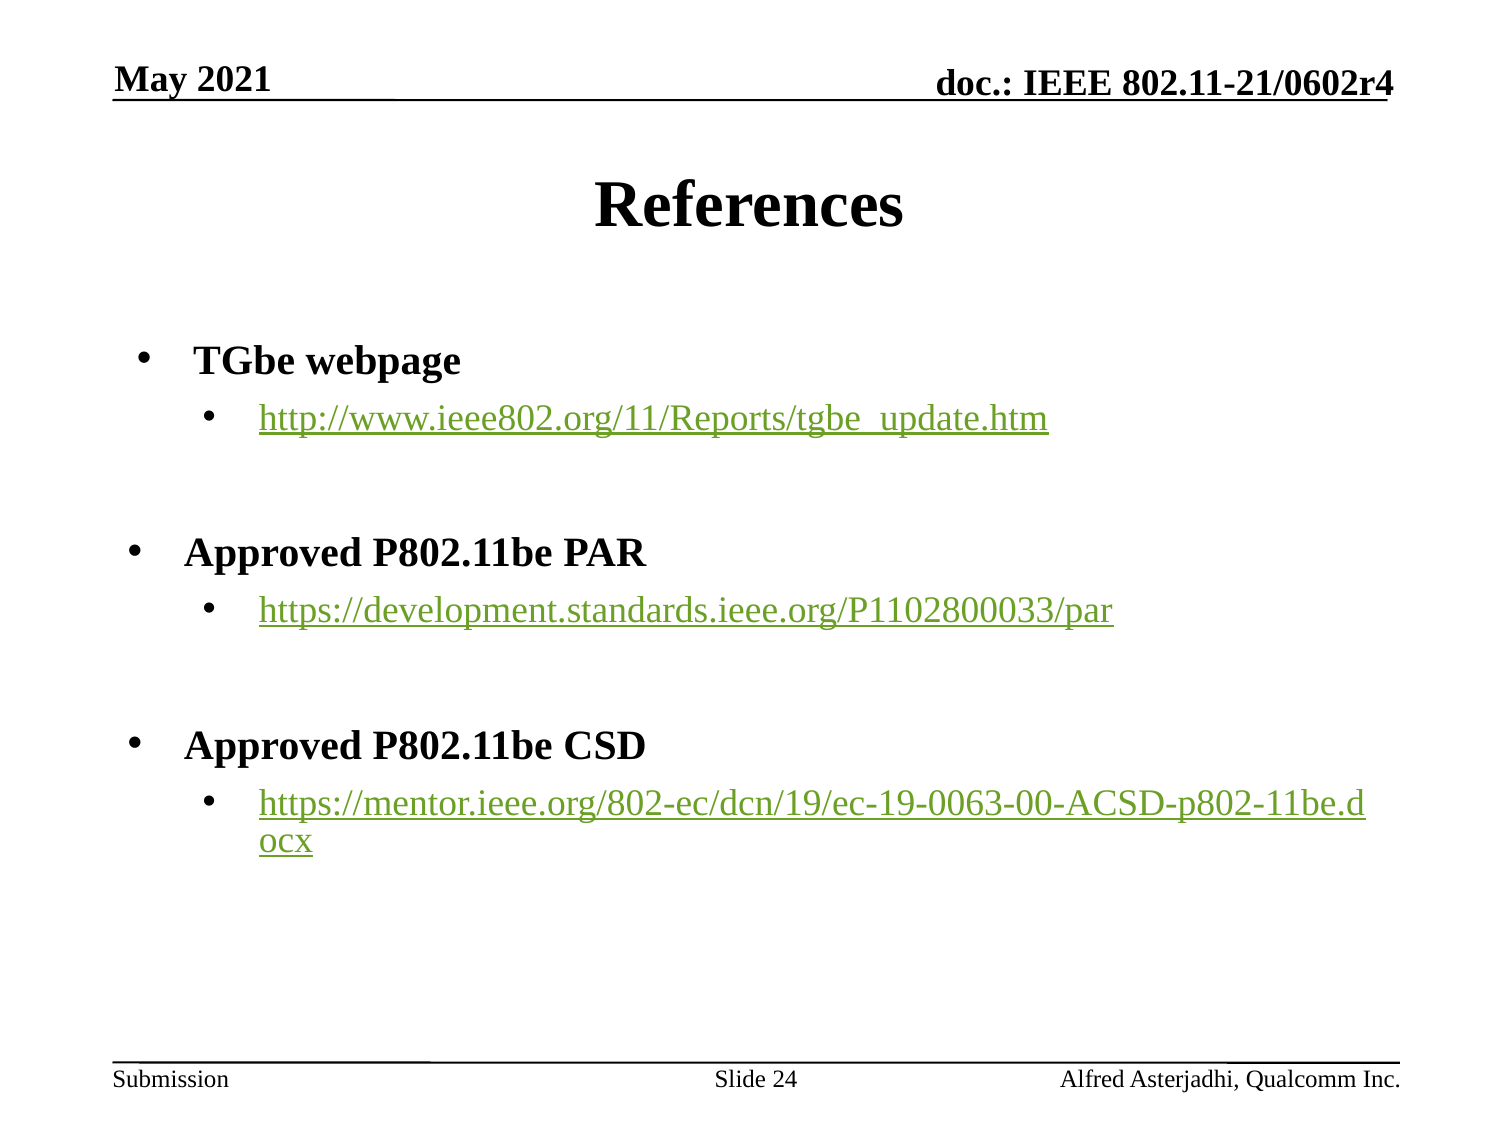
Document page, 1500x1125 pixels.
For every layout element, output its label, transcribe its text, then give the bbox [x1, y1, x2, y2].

title References [112, 112, 1388, 288]
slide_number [114, 54, 493, 100]
footer Alfred Asterjadhi, Qualcomm Inc. [878, 1061, 1402, 1093]
slide_number Slide 24 [712, 1061, 800, 1123]
list TGbe webpage http://www.ieee802.org/11/Reports/tgbe_update.htm Approved P802.11be PAR https://development.standards.ieee.org/P1102800033/par Approved P802.11be CSD https://mentor.ieee.org/802-ec/dcn/19/ec-19-0063-00-ACSD-p802-11be.docx [112, 324, 1388, 1000]
